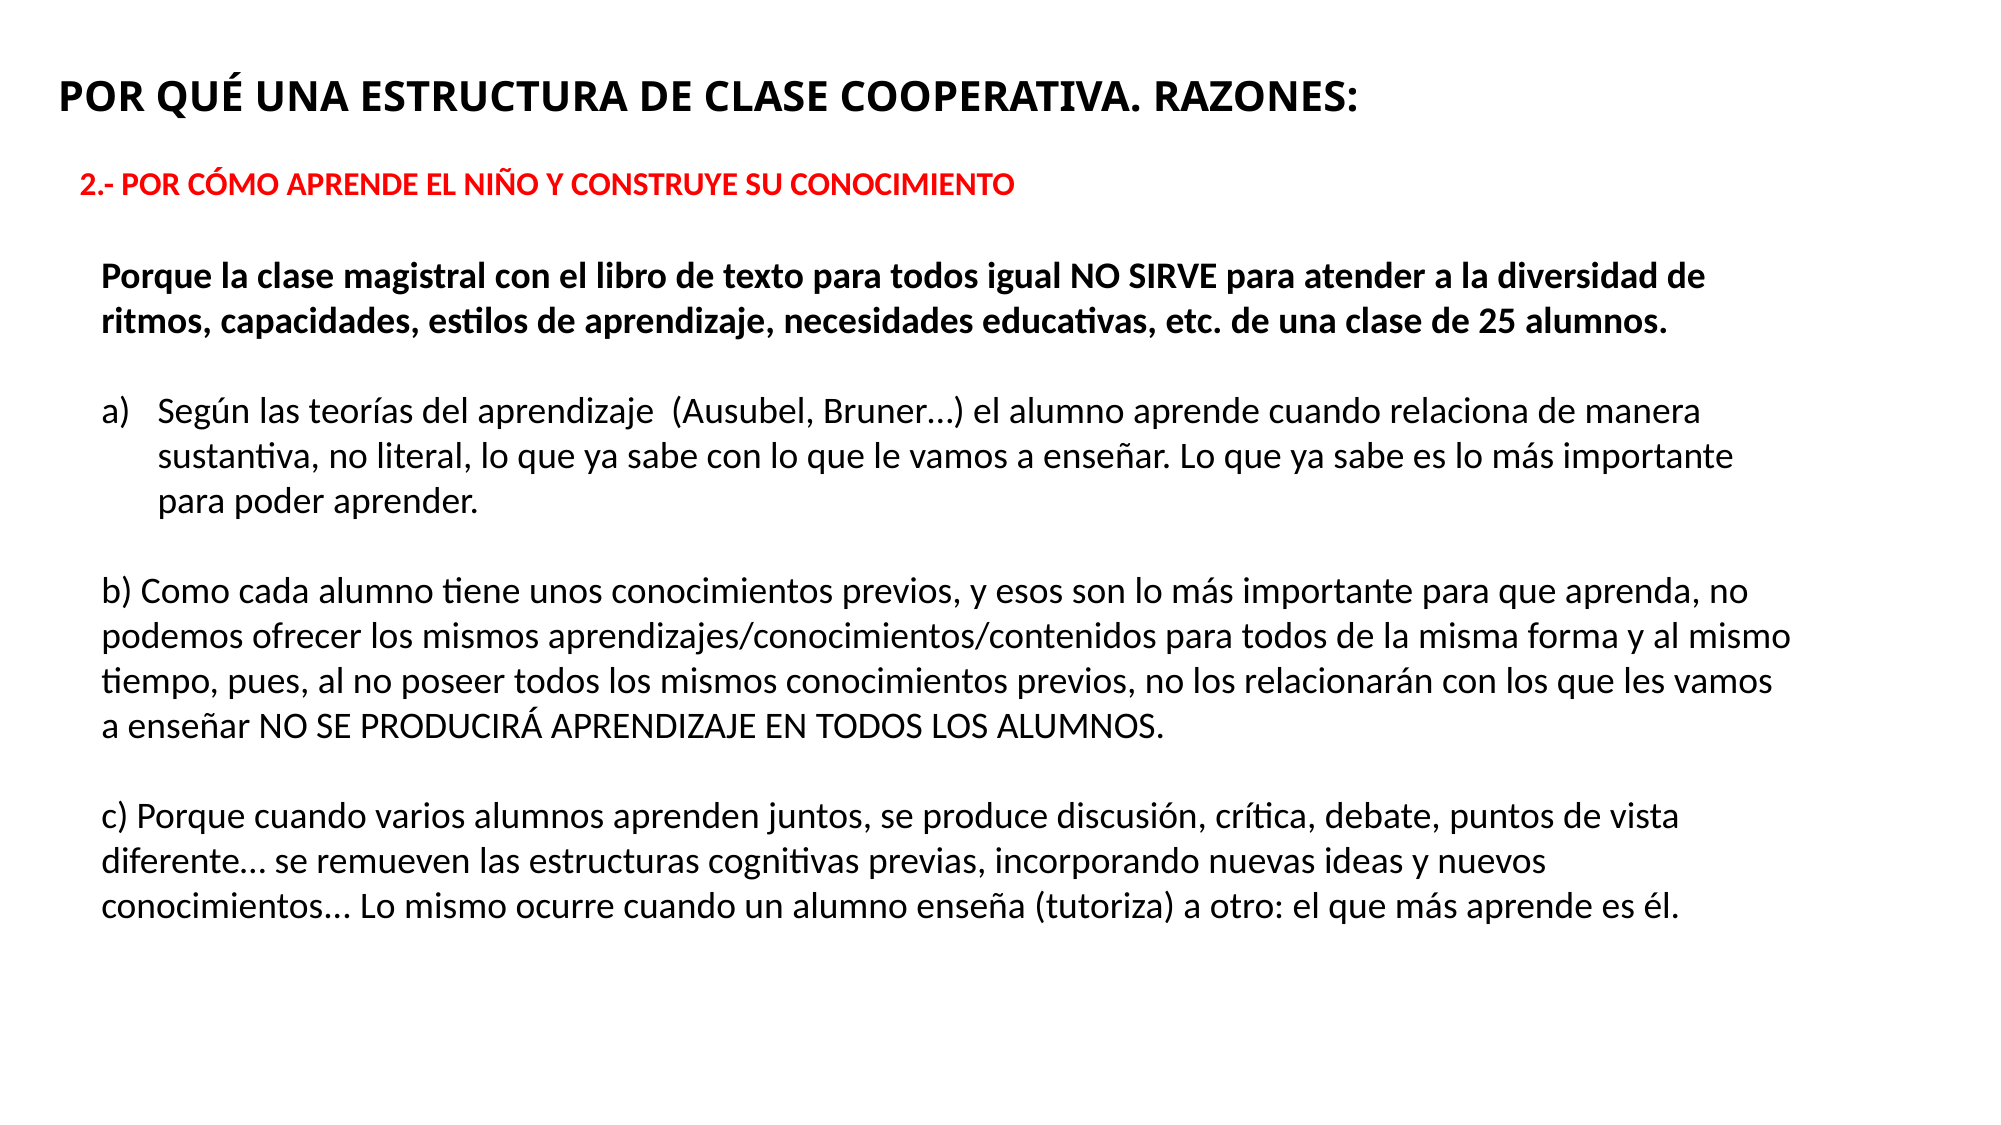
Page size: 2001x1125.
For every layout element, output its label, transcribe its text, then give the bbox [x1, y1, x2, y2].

title 2.- POR CÓMO APRENDE EL NIÑO Y CONSTRUYE SU CONOCIMIENTO [64, 136, 1790, 234]
text_box POR QUÉ UNA ESTRUCTURA DE CLASE COOPERATIVA. RAZONES: [42, 59, 1863, 136]
text_box Porque la clase magistral con el libro de texto para todos igual NO SIRVE para atender a la diversidad de ritmos, capacidades, estilos de aprendizaje, necesidades educativas, etc. de una clase de 25 alumnos. Según las teorías del aprendizaje (Ausubel, Bruner…) el alumno aprende cuando relaciona de manera sustantiva, no literal, lo que ya sabe con lo que le vamos a enseñar. Lo que ya sabe es lo más importante para poder aprender. b) Como cada alumno tiene unos conocimientos previos, y esos son lo más importante para que aprenda, no podemos ofrecer los mismos aprendizajes/conocimientos/contenidos para todos de la misma forma y al mismo tiempo, pues, al no poseer todos los mismos conocimientos previos, no los relacionarán con los que les vamos a enseñar NO SE PRODUCIRÁ APRENDIZAJE EN TODOS LOS ALUMNOS. c) Porque cuando varios alumnos aprenden juntos, se produce discusión, crítica, debate, puntos de vista diferente… se remueven las estructuras cognitivas previas, incorporando nuevas ideas y nuevos conocimientos... Lo mismo ocurre cuando un alumno enseña (tutoriza) a otro: el que más aprende es él. [86, 244, 1812, 1024]
